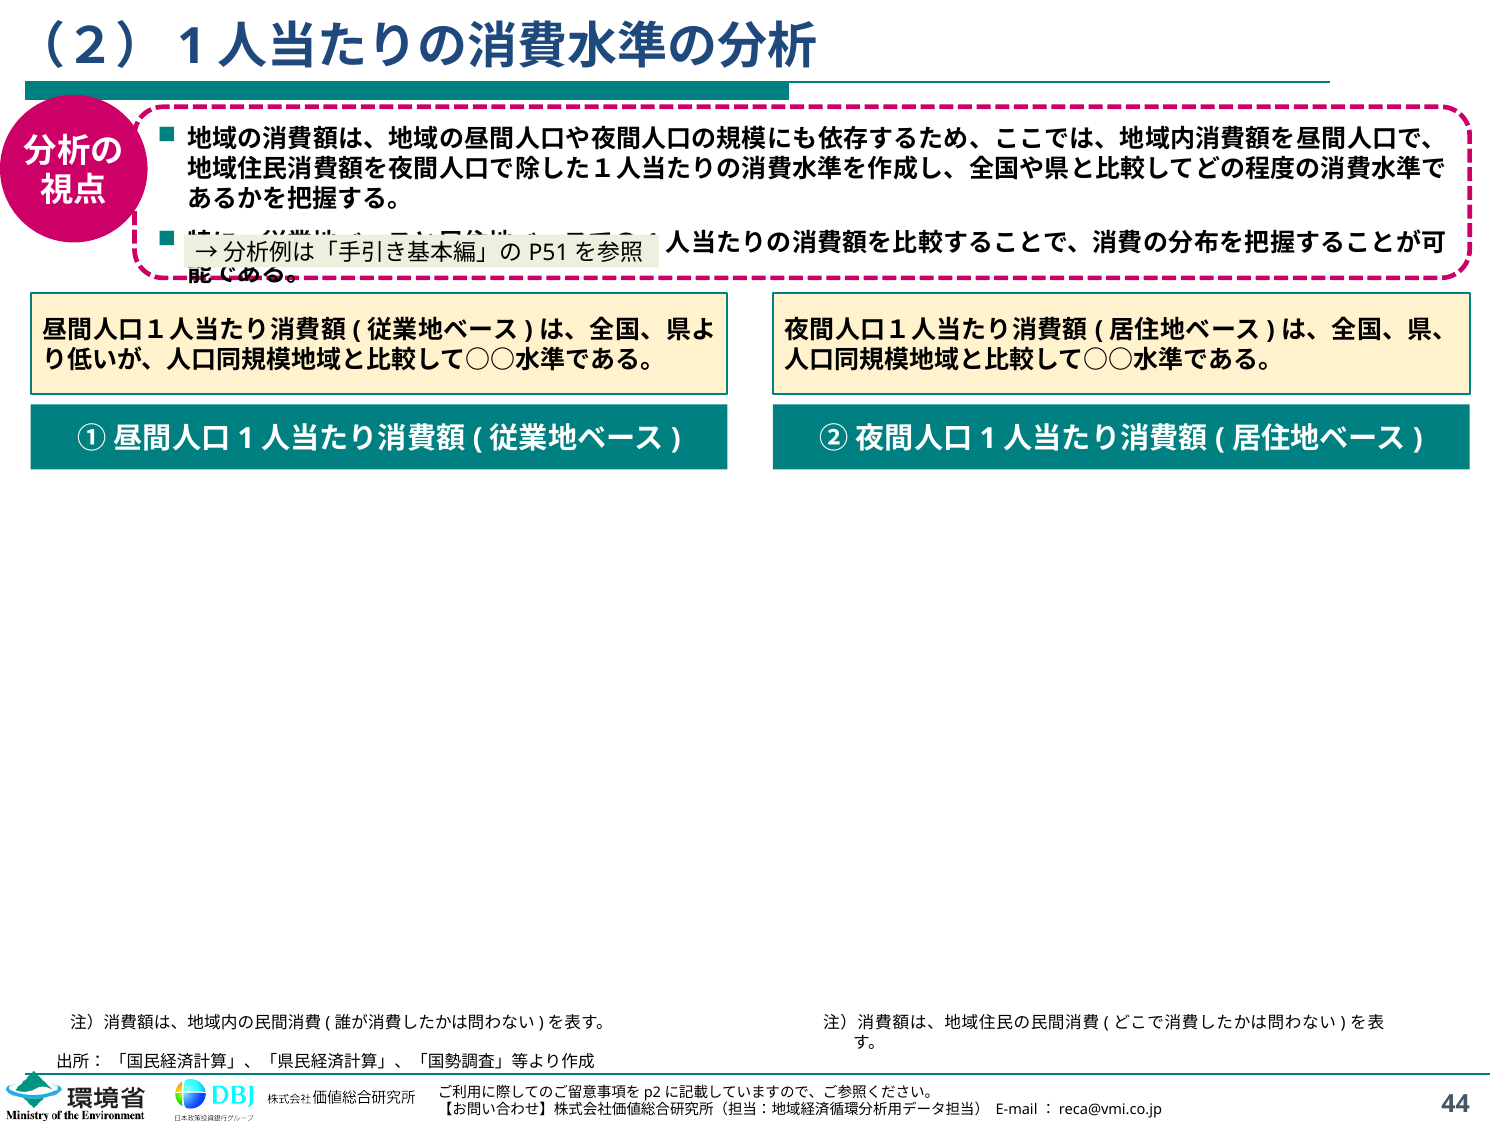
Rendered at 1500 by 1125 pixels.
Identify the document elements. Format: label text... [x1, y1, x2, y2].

text_box 出所： 「国民経済計算」、「県民経済計算」、「国勢調査」等より作成 [41, 1043, 632, 1078]
text_box 地域の消費額は、地域の昼間人口や夜間人口の規模にも依存するため、ここでは、地域内消費額を昼間人口で、地域住民消費額を夜間人口で除した１人当たりの消費水準を作成し、全国や県と比較してどの程度の消費水準であるかを把握する。 特に、従業地ベースと居住地ベースでの1人当たりの消費額を比較することで、消費の分布を把握することが可能である。 [134, 106, 1470, 278]
text_box →分析例は「手引き基本編」のP51を参照 [183, 234, 659, 268]
text_box ②夜間人口1人当たり消費額(居住地ベース) [772, 404, 1470, 470]
text_box 夜間人口１人当たり消費額(居住地ベース)は、全国、県、人口同規模地域と比較して○○水準である。 [772, 293, 1470, 394]
text_box 注）消費額は、地域内の民間消費(誰が消費したかは問わない)を表す。 [55, 1004, 647, 1040]
text_box 注）消費額は、地域住民の民間消費(どこで消費したかは問わない)を表す。 [808, 1004, 1399, 1060]
text_box ①昼間人口1人当たり消費額(従業地ベース) [30, 404, 728, 470]
slide_number 44 [1411, 1079, 1500, 1122]
title （２）1人当たりの消費水準の分析 [0, 0, 1304, 82]
picture [171, 1078, 419, 1125]
text_box 分析の 視点 [0, 94, 148, 243]
text_box 昼間人口１人当たり消費額(従業地ベース)は、全国、県より低いが、人口同規模地域と比較して○○水準である。 [30, 293, 728, 394]
picture [2, 1071, 148, 1125]
